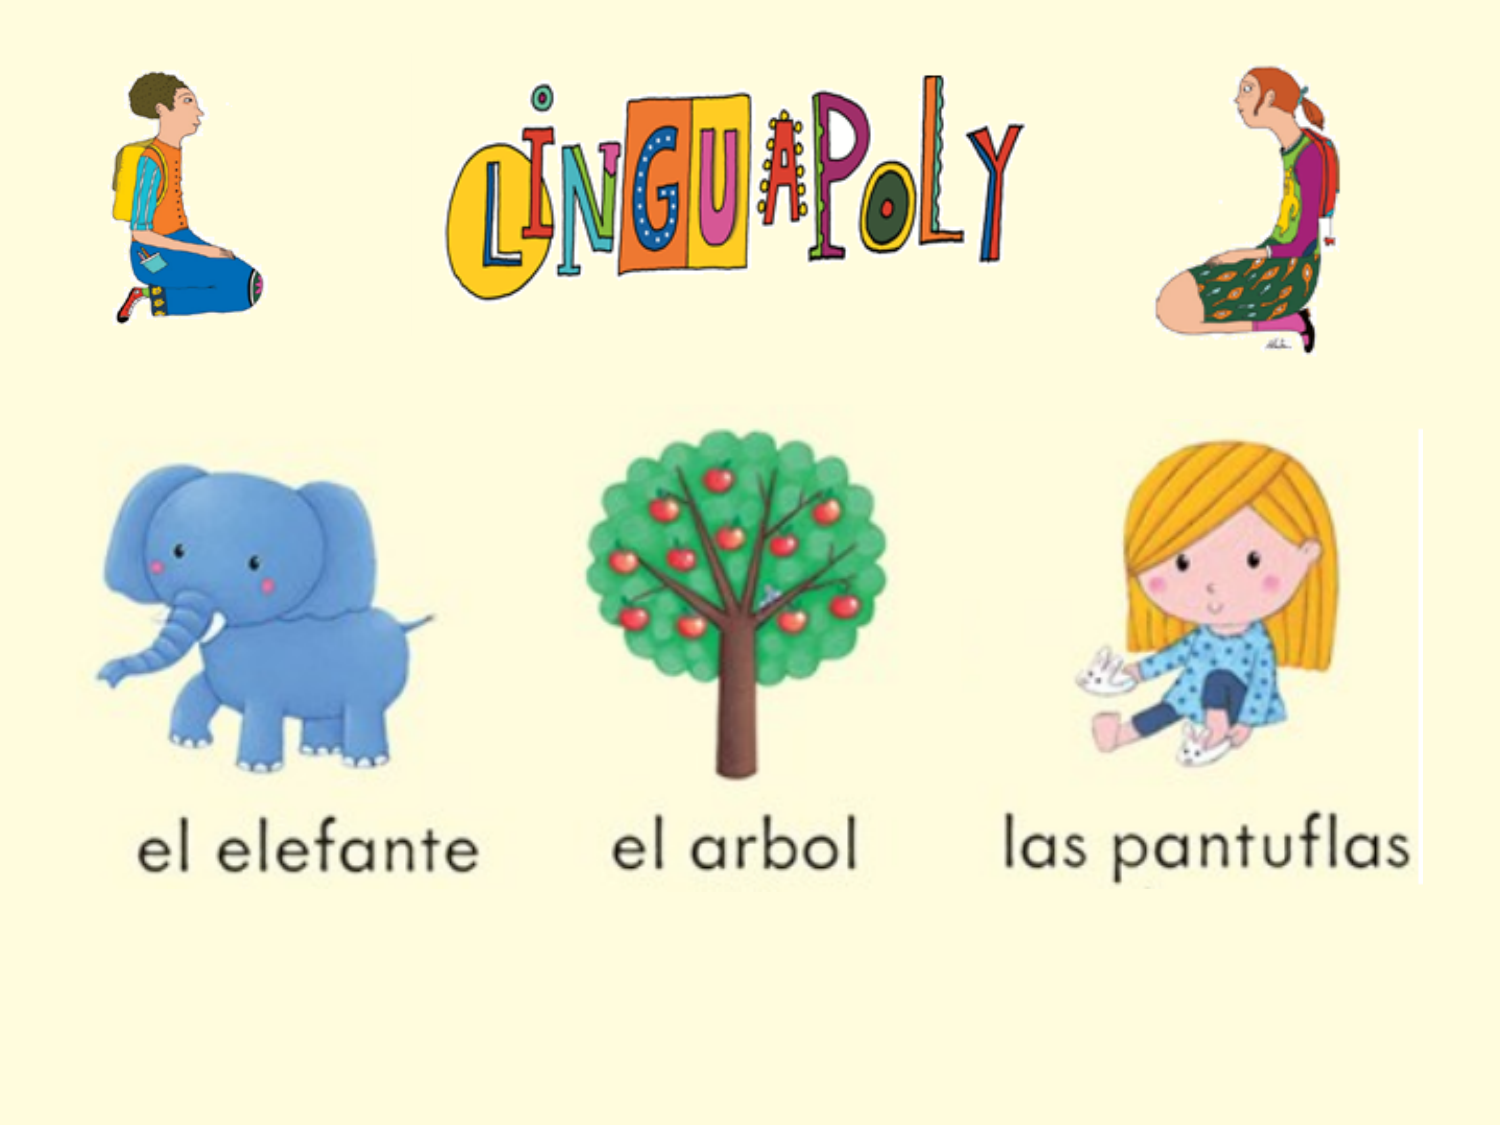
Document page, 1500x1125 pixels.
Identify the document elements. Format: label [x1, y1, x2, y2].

picture [52, 54, 320, 376]
picture [410, 53, 1090, 336]
picture [1102, 31, 1405, 399]
picture [961, 419, 1423, 889]
picture [76, 403, 936, 892]
